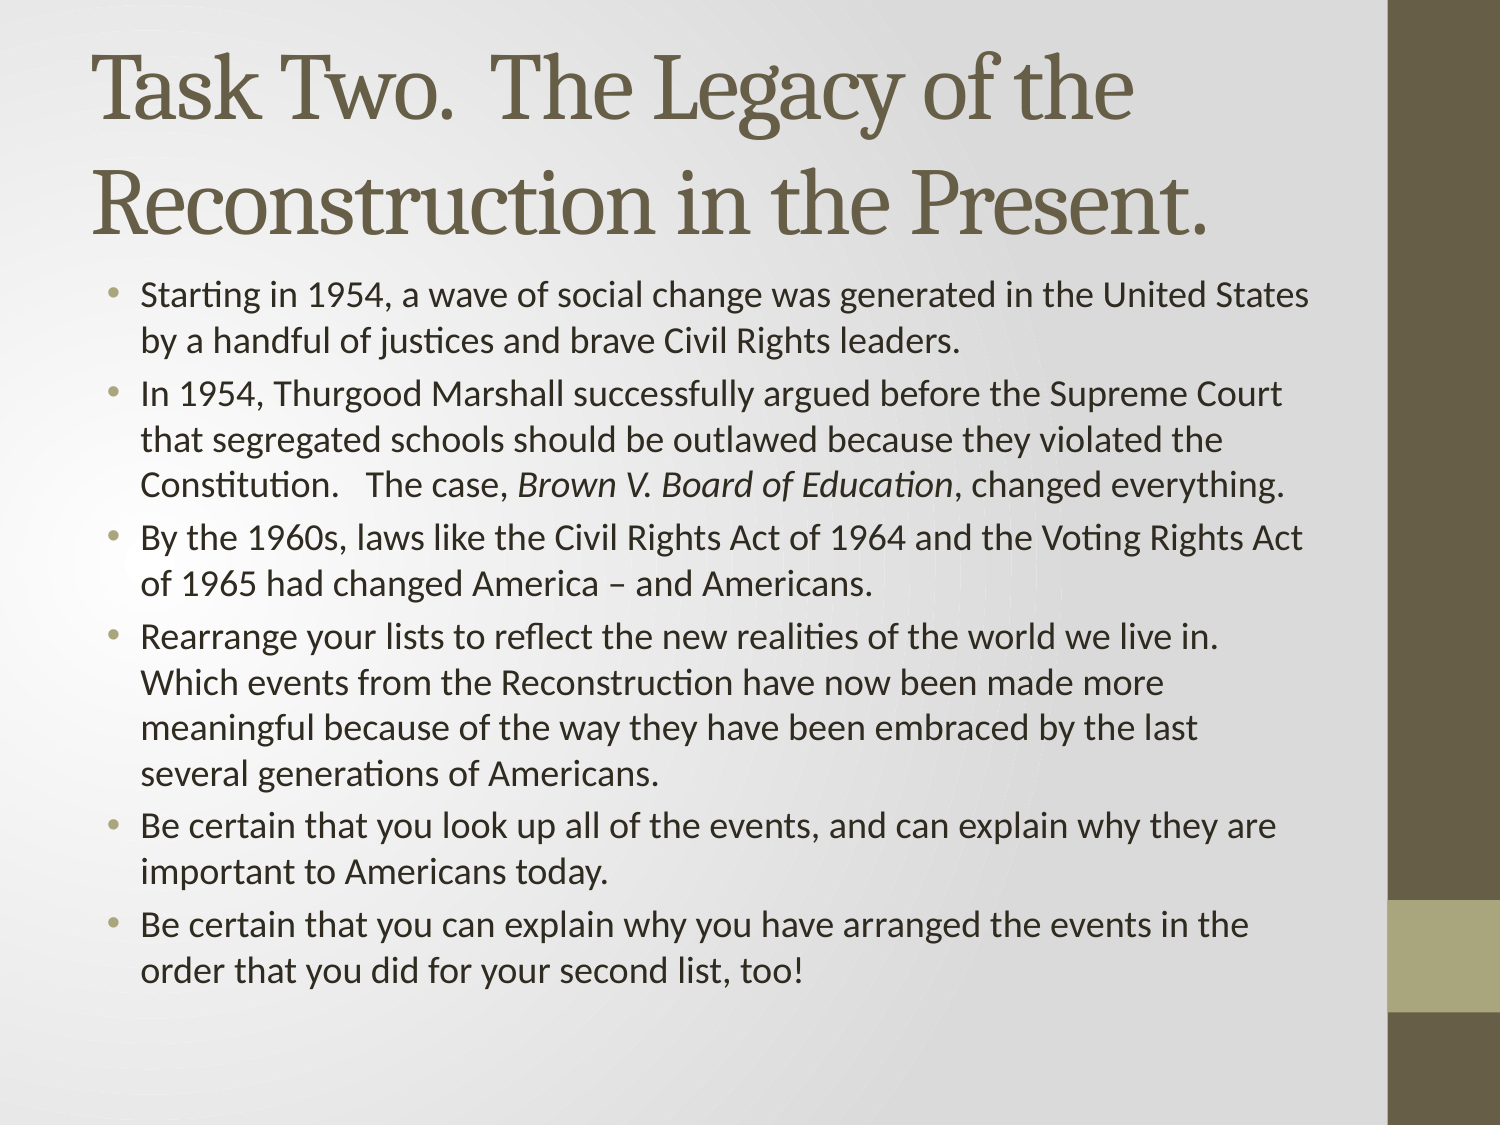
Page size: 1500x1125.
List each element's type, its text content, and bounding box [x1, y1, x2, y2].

list Starting in 1954, a wave of social change was generated in the United States by a handful of justices and brave Civil Rights leaders. In 1954, Thurgood Marshall successfully argued before the Supreme Court that segregated schools should be outlawed because they violated the Constitution. The case, Brown V. Board of Education, changed everything. By the 1960s, laws like the Civil Rights Act of 1964 and the Voting Rights Act of 1965 had changed America – and Americans. Rearrange your lists to reflect the new realities of the world we live in. Which events from the Reconstruction have now been made more meaningful because of the way they have been embraced by the last several generations of Americans. Be certain that you look up all of the events, and can explain why they are important to Americans today. Be certain that you can explain why you have arranged the events in the order that you did for your second list, too! [75, 262, 1325, 1050]
title Task Two. The Legacy of the Reconstruction in the Present. [75, 45, 1325, 233]
